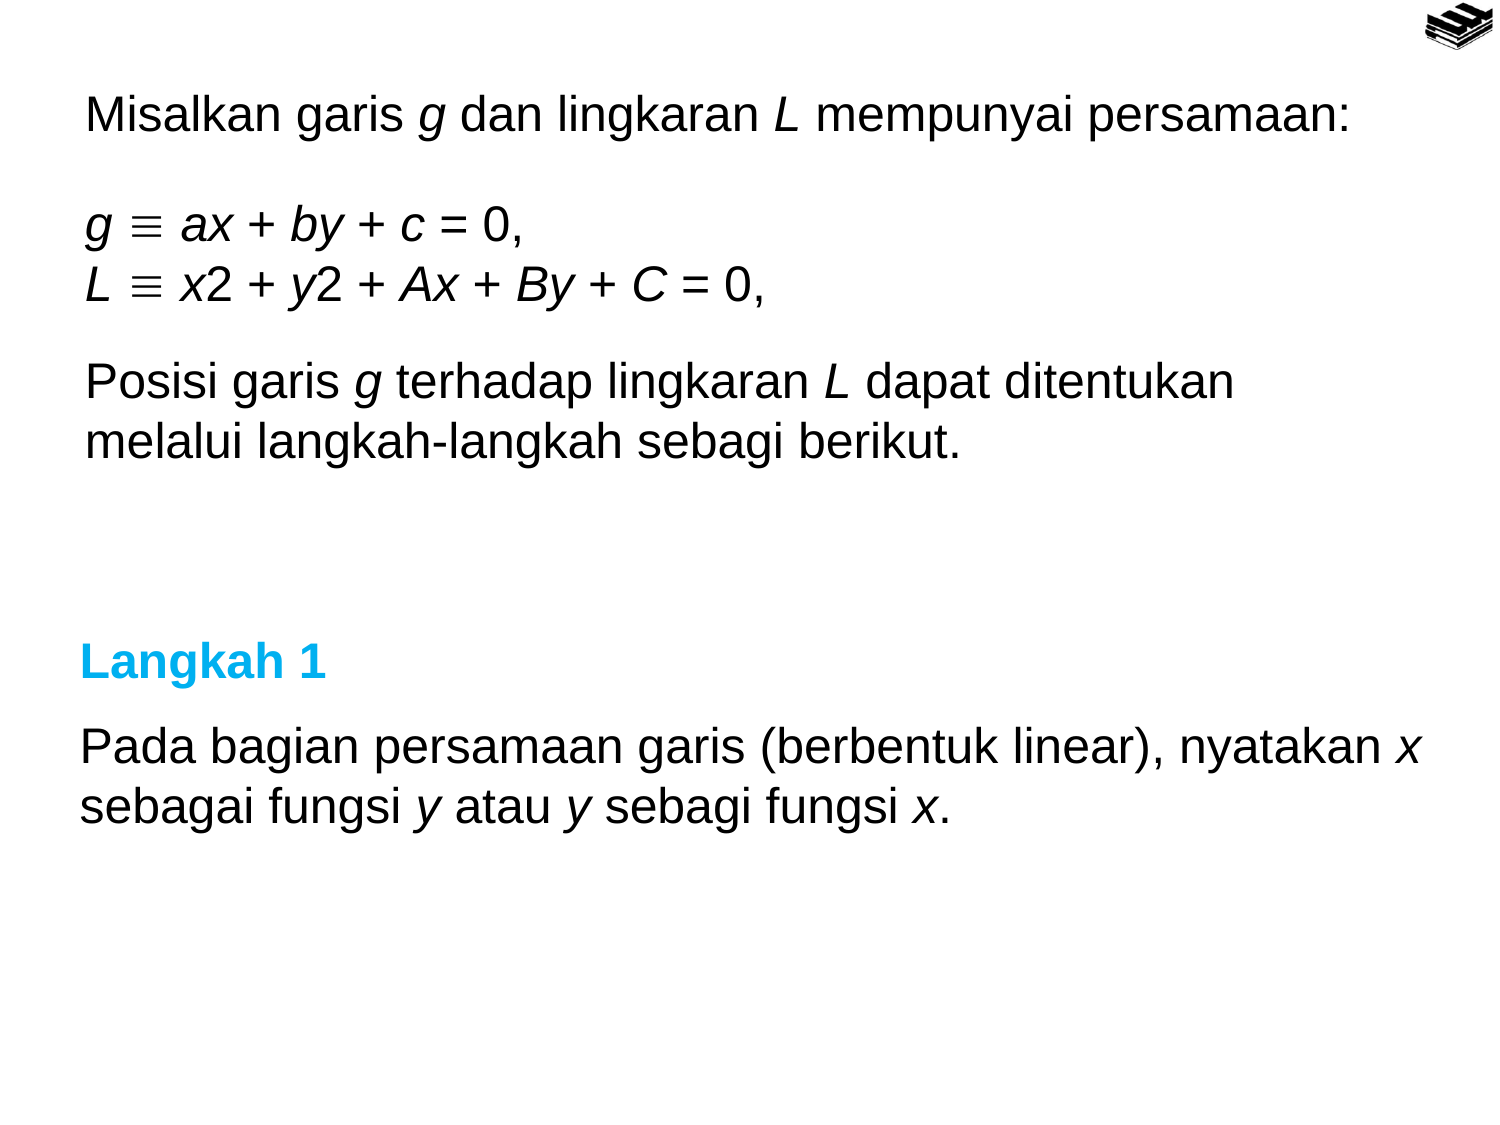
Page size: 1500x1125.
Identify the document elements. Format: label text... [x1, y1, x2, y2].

text_box Langkah 1 Pada bagian persamaan garis (berbentuk linear), nyatakan x sebagai fungsi y atau y sebagi fungsi x. [64, 621, 1460, 842]
text_box Misalkan garis g dan lingkaran L mempunyai persamaan: g  ax + by + c = 0, L  x2 + y2 + Ax + By + C = 0, Posisi garis g terhadap lingkaran L dapat ditentukan melalui langkah-langkah sebagi berikut. [70, 73, 1407, 477]
picture [1425, 0, 1493, 50]
